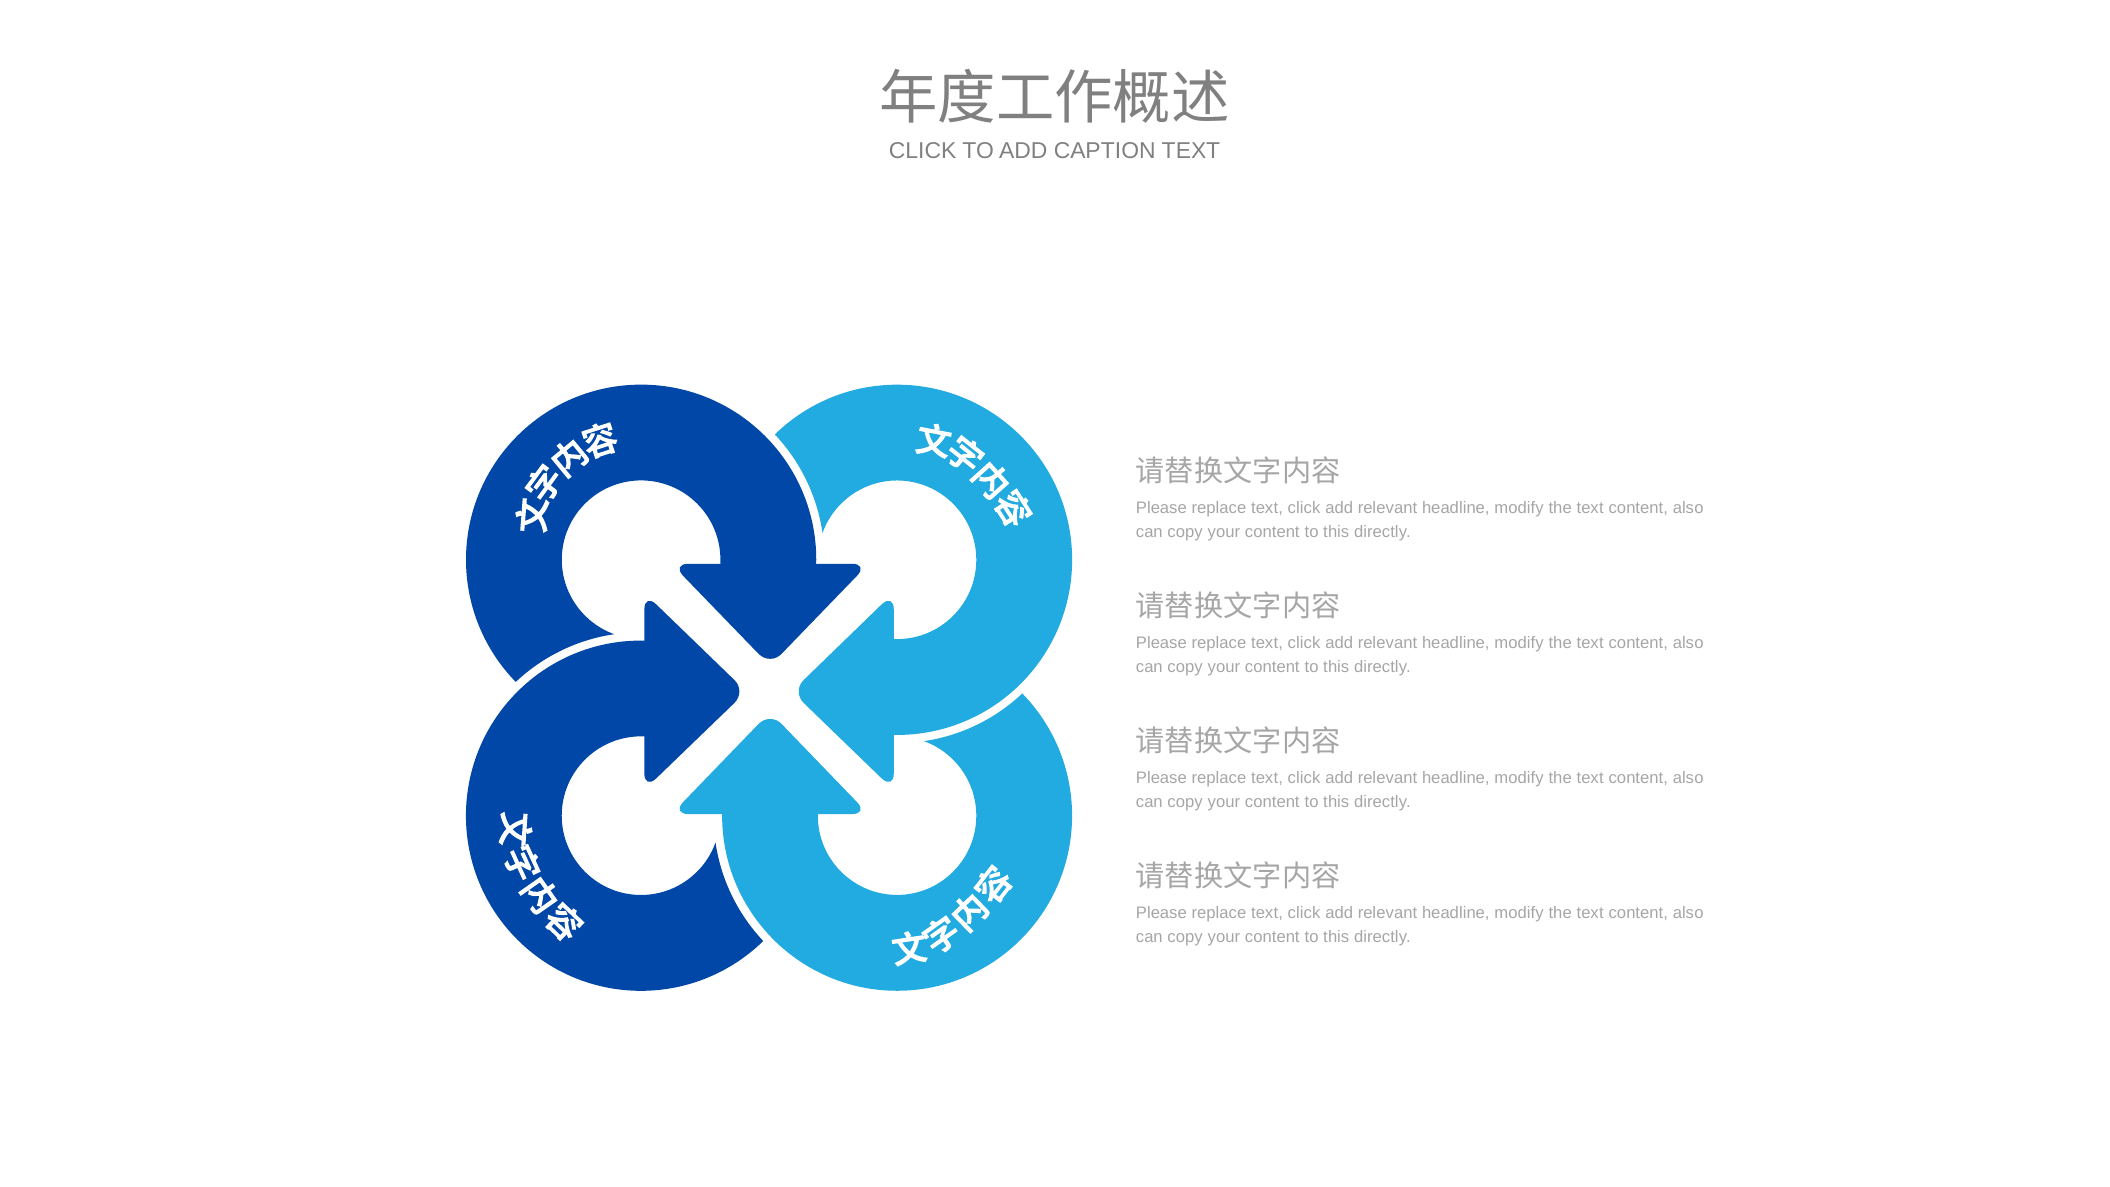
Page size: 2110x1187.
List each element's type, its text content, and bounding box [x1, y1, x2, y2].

text_box CLICK TO ADD CAPTION TEXT [865, 135, 1245, 163]
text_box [1135, 715, 1728, 810]
text_box 年度工作概述 [865, 60, 1245, 131]
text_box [1135, 850, 1728, 945]
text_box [1135, 444, 1728, 539]
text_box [1135, 580, 1728, 674]
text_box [465, 384, 1073, 991]
